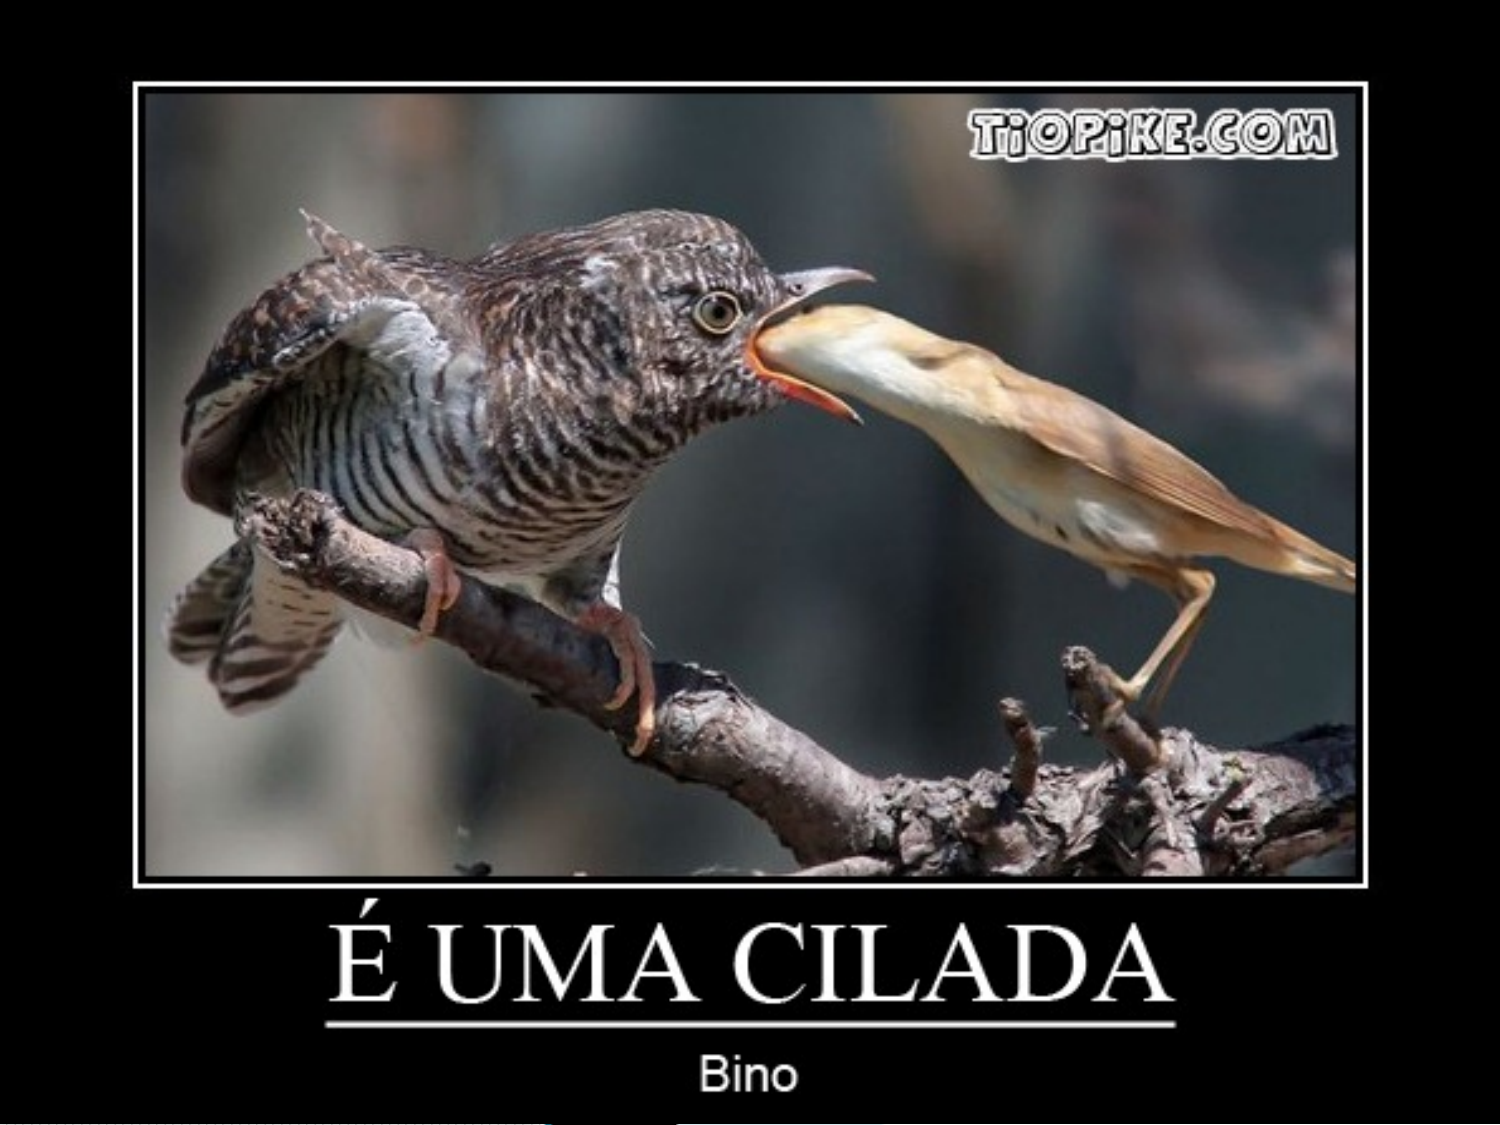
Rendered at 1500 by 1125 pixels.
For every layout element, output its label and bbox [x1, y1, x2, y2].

list [0, 0, 1500, 1124]
